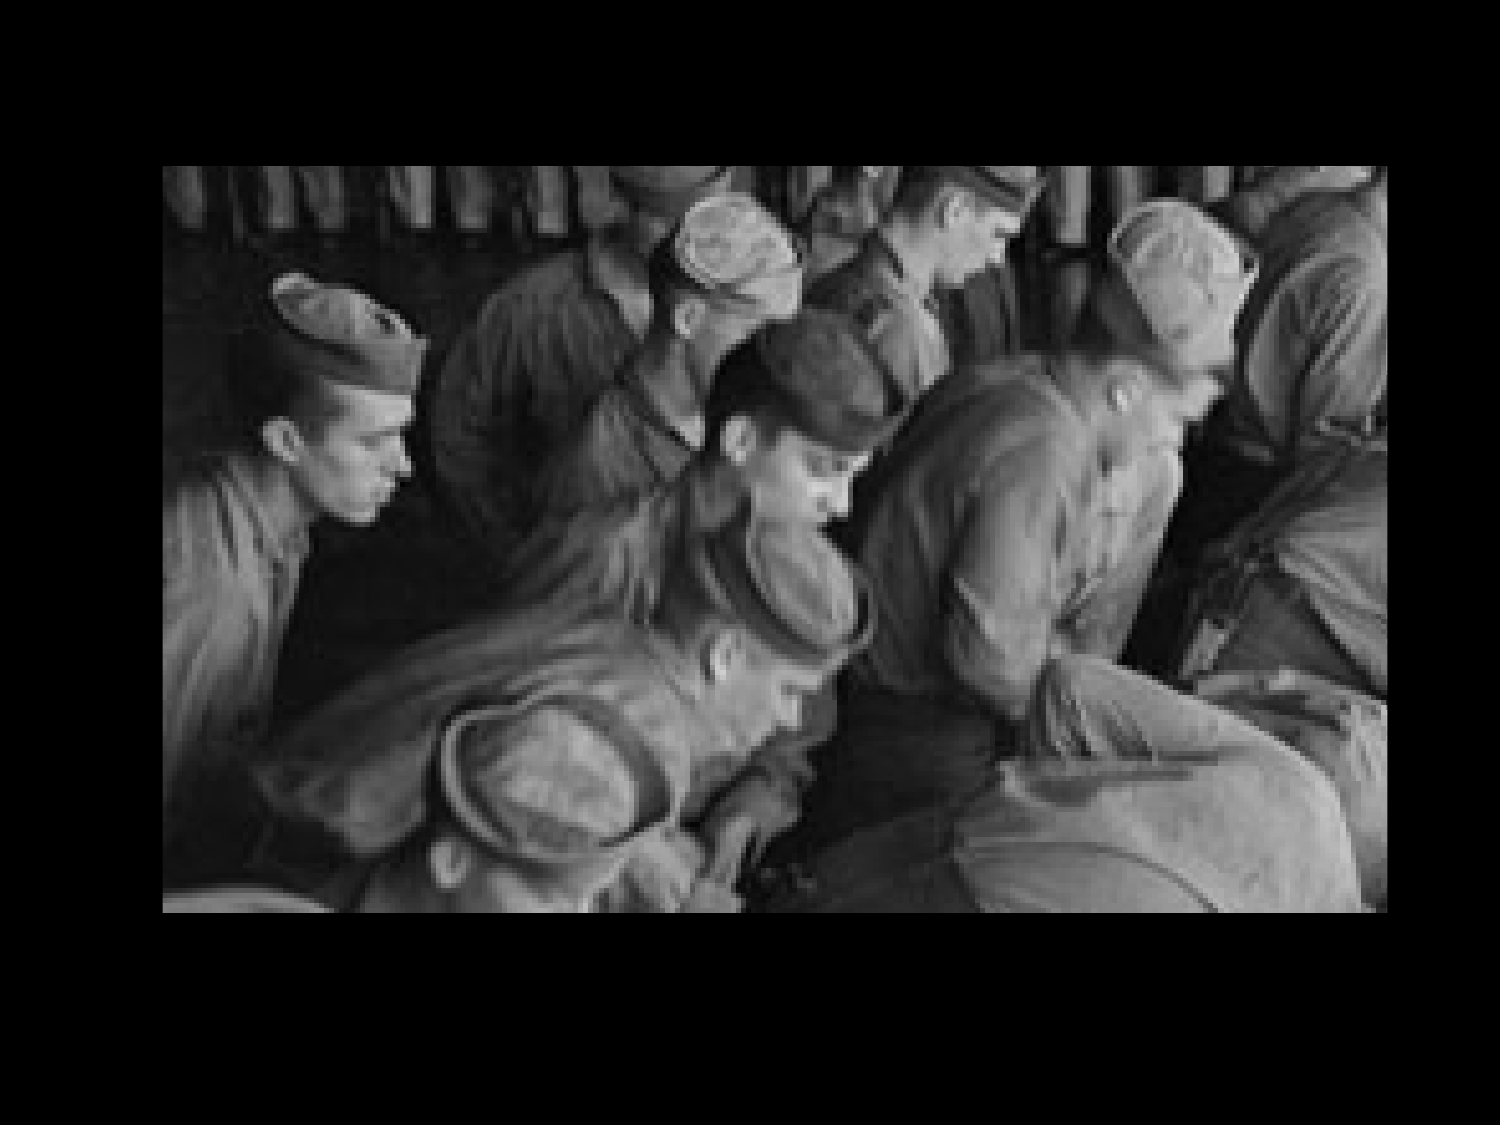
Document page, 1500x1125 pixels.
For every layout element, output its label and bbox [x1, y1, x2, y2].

picture [162, 166, 1388, 913]
